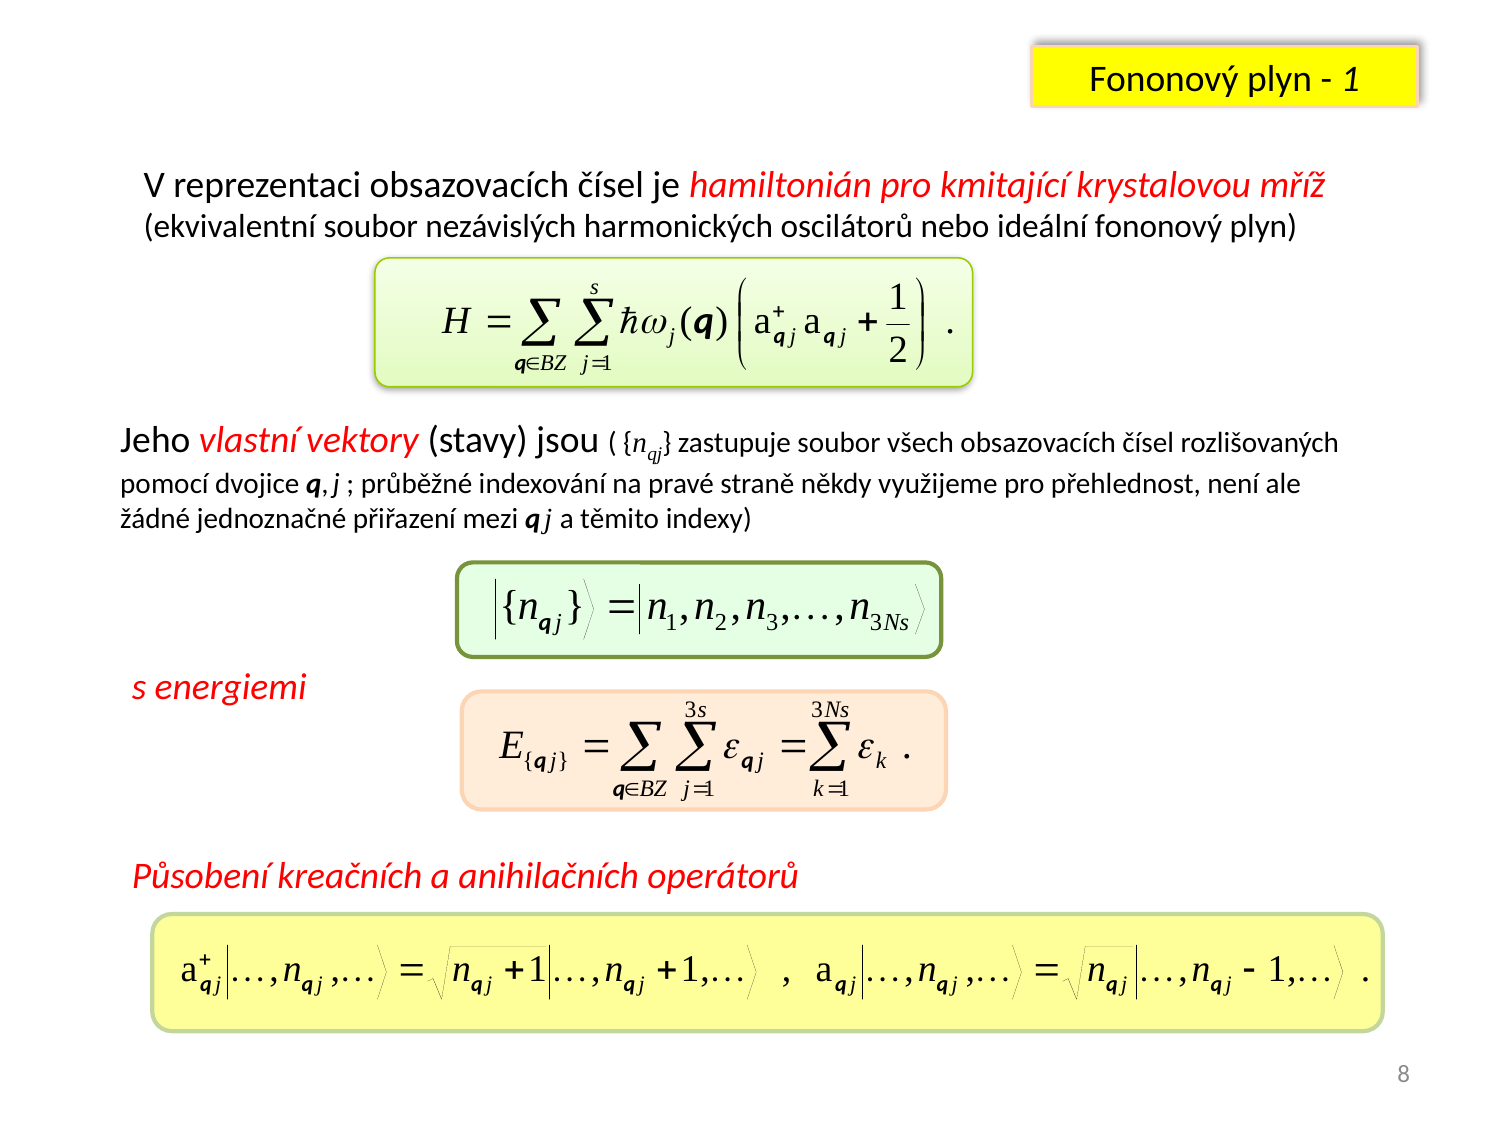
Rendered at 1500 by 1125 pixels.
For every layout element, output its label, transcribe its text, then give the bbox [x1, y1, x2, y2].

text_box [116, 843, 1383, 1032]
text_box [374, 257, 973, 387]
text_box Fononový plyn - 1 [1031, 46, 1418, 107]
slide_number 8 [1074, 1042, 1425, 1103]
text_box V reprezentaci obsazovacích čísel je hamiltonián pro kmitající krystalovou mříž (ekvivalentní soubor nezávislých harmonických oscilátorů nebo ideální fononový plyn) [128, 152, 1348, 252]
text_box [116, 562, 947, 810]
text_box Jeho vlastní vektory (stavy) jsou ( {nqj} zastupuje soubor všech obsazovacích čísel rozlišovaných pomocí dvojice q, j ; průběžné indexování na pravé straně někdy využijeme pro přehlednost, není ale žádné jednoznačné přiřazení mezi q j a těmito indexy) [105, 407, 1372, 542]
